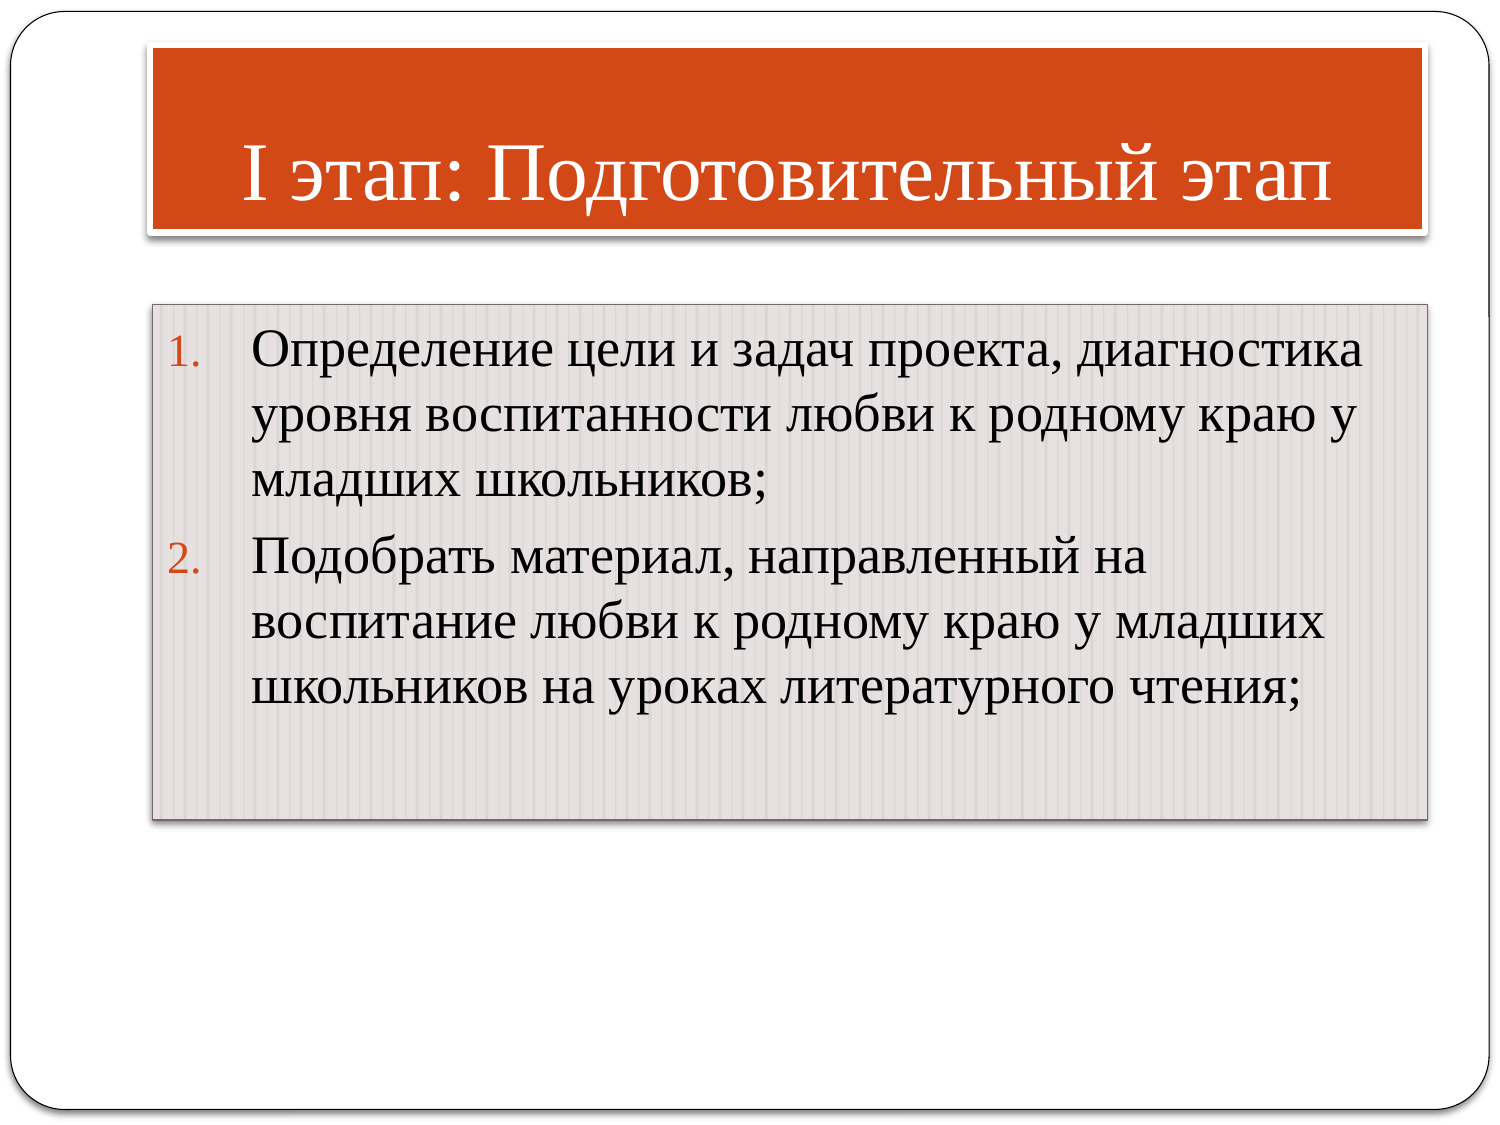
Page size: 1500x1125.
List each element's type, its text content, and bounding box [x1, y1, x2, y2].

list Определение цели и задач проекта, диагностика уровня воспитанности любви к родному краю у младших школьников; Подобрать материал, направленный на воспитание любви к родному краю у младших школьников на уроках литературного чтения; [152, 304, 1428, 821]
title I этап: Подготовительный этап [147, 42, 1428, 236]
